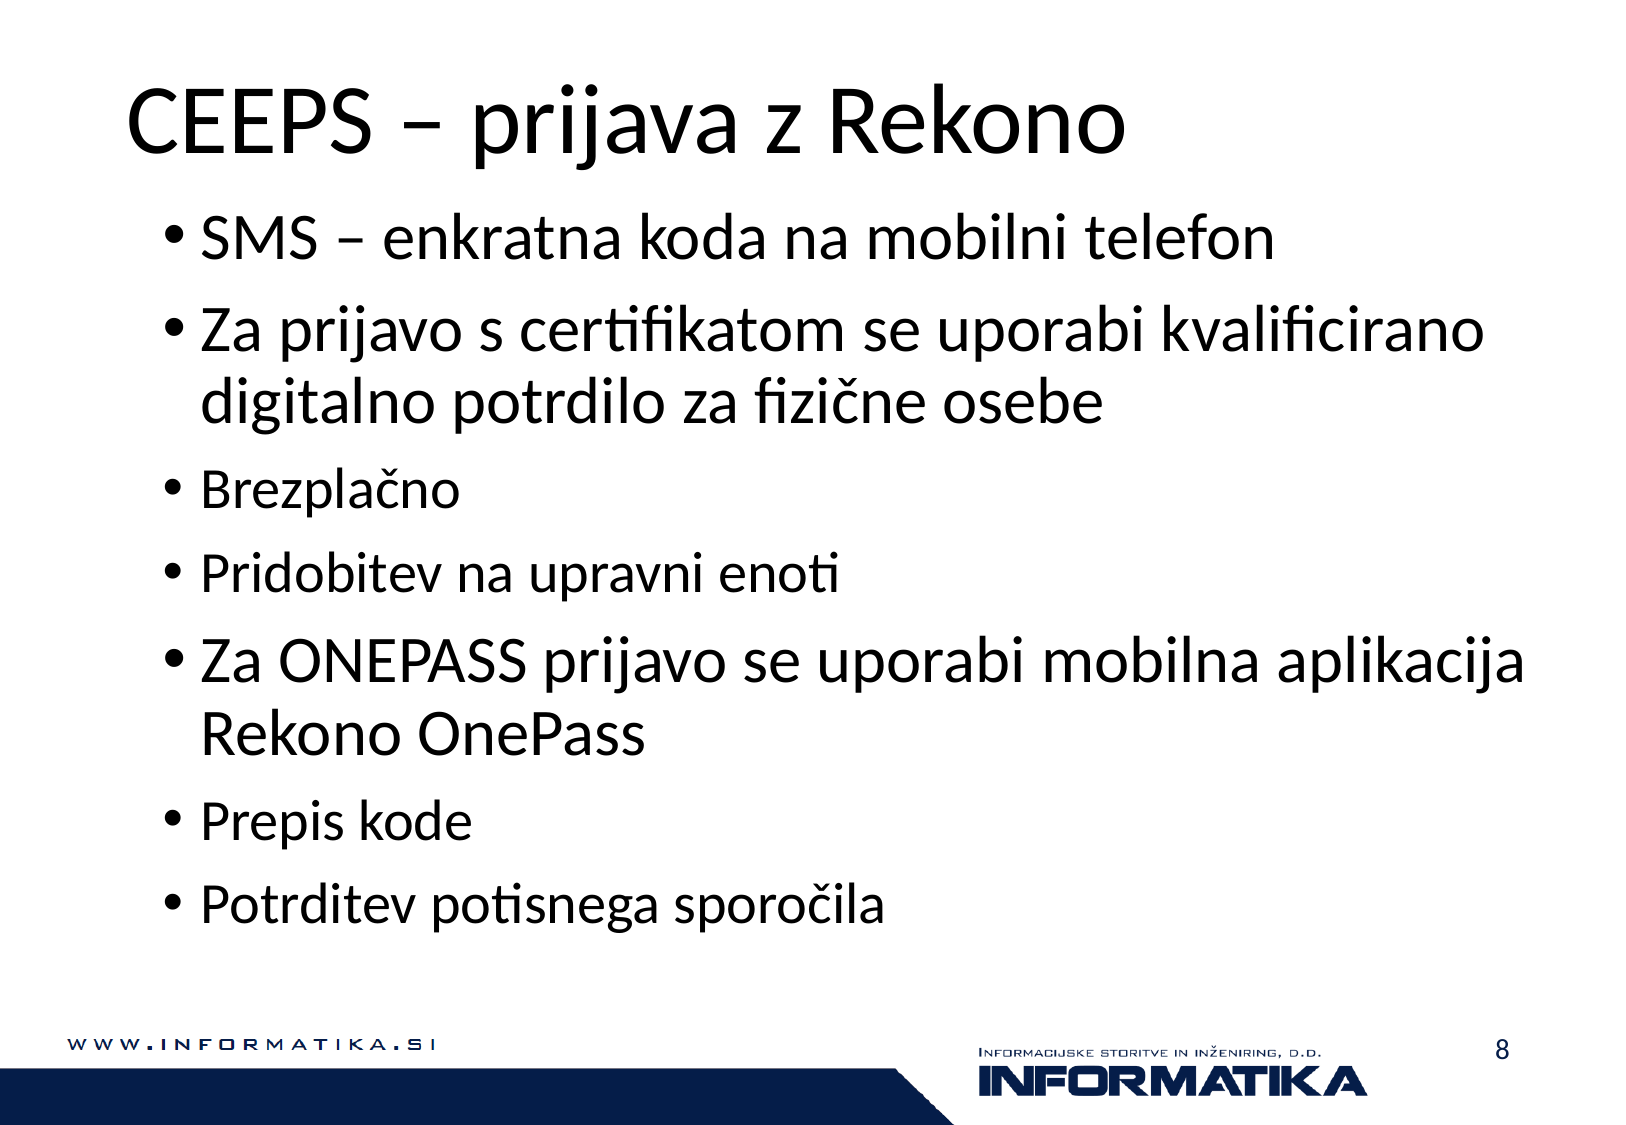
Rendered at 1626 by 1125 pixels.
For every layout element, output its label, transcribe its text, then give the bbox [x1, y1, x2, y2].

title CEEPS – prijava z Rekono [111, 59, 1515, 278]
list SMS – enkratna koda na mobilni telefon Za prijavo s certifikatom se uporabi kvalificirano digitalno potrdilo za fizične osebe Brezplačno Pridobitev na upravni enoti Za ONEPASS prijavo se uporabi mobilna aplikacija Rekono OnePass Prepis kode Potrditev potisnega sporočila [147, 194, 1551, 985]
picture [979, 1045, 1368, 1096]
picture [0, 1016, 955, 1125]
